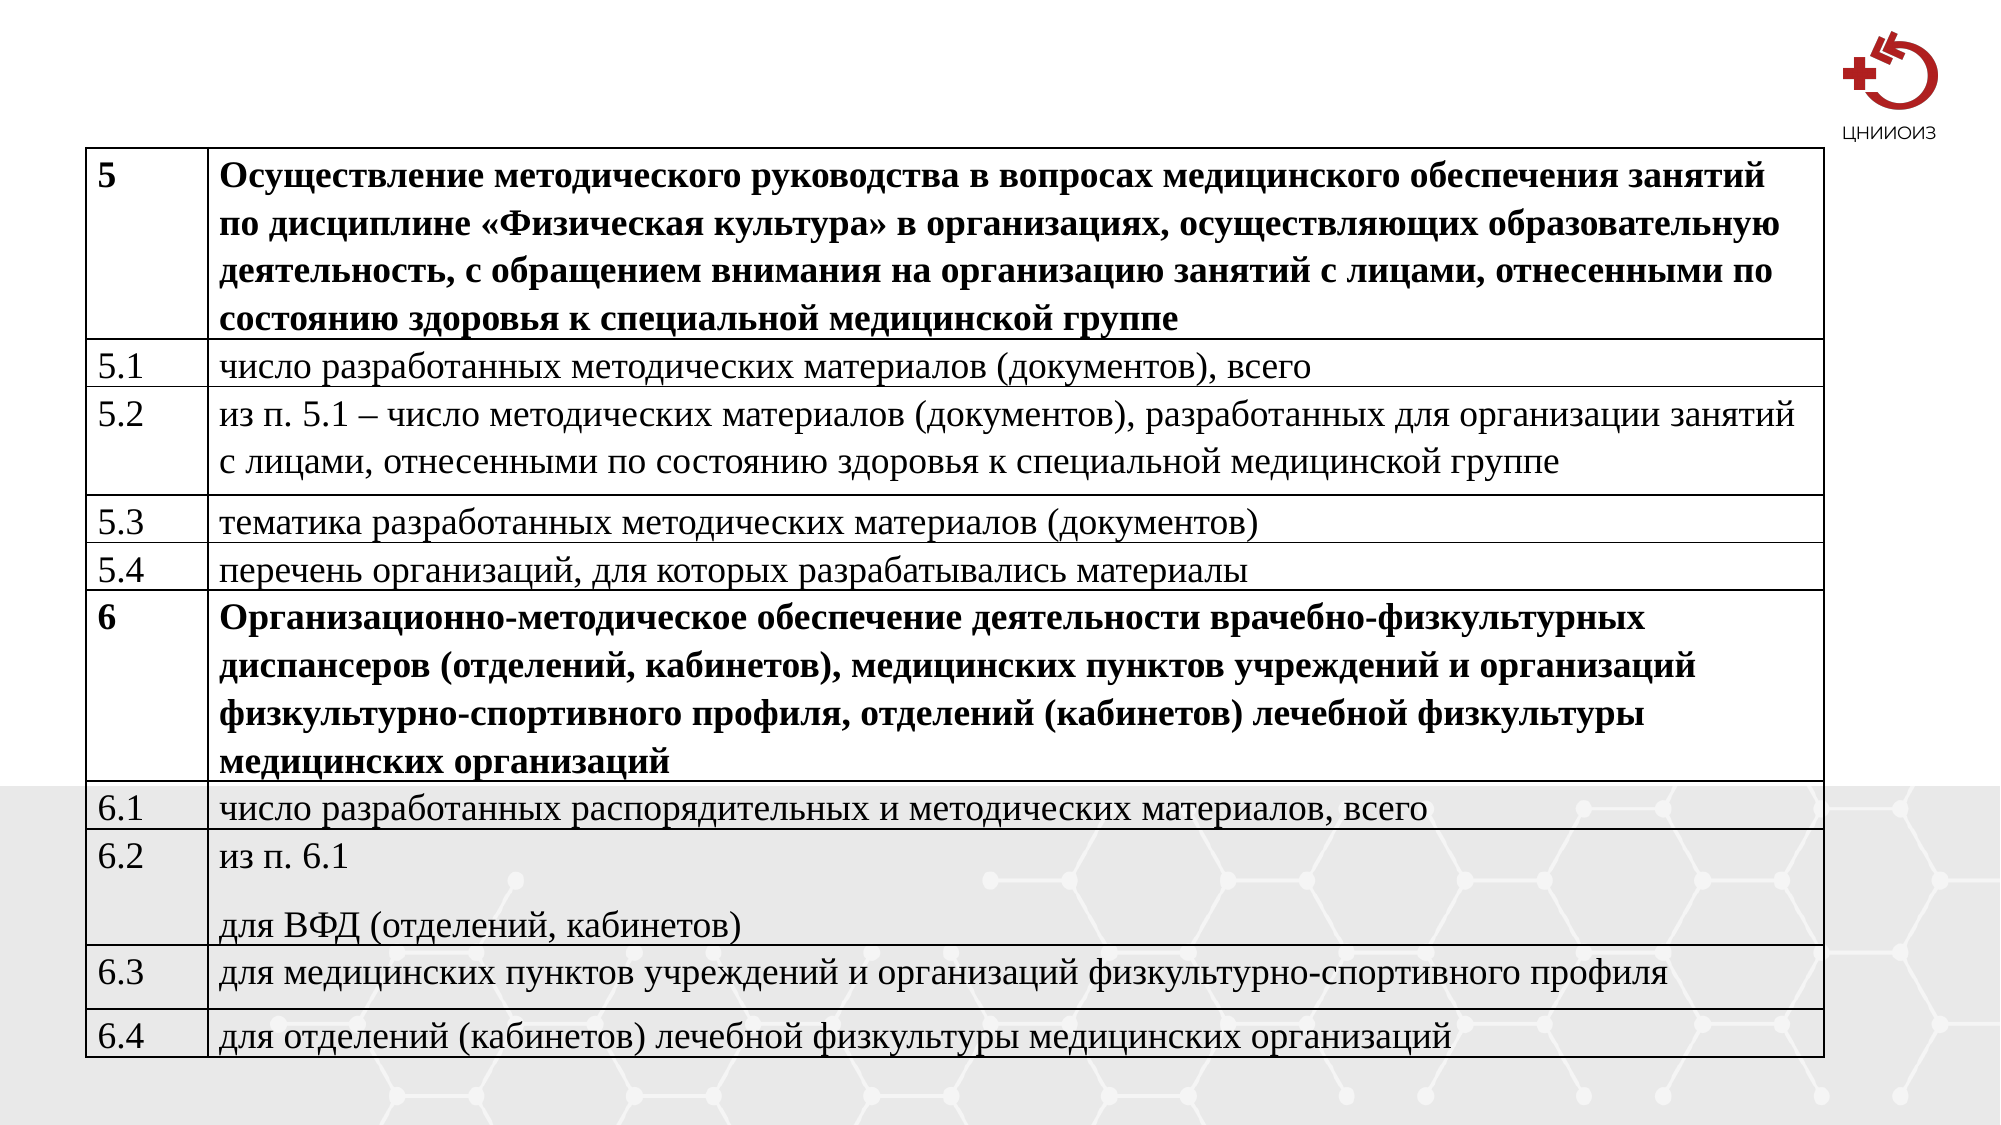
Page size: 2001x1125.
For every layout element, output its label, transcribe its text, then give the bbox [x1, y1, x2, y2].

table_cell Организационно-методическое обеспечение деятельности врачебно-физкультурных диспансеров (отделений, кабинетов), медицинских пунктов учреждений и организаций физкультурно-спортивного профиля, отделений (кабинетов) лечебной физкультуры медицинских организаций [209, 591, 1823, 780]
table_header 5 [87, 149, 207, 338]
table_header Осуществление методического руководства в вопросах медицинского обеспечения занятий по дисциплине «Физическая культура» в организациях, осуществляющих образовательную деятельность, с обращением внимания на организацию занятий с лицами, отнесенными по состоянию здоровья к специальной медицинской группе [209, 149, 1823, 338]
table_cell 6.1 [87, 782, 207, 786]
table_cell 6 [87, 591, 207, 780]
table_cell число разработанных методических материалов (документов), всего [209, 340, 1823, 386]
table_cell 5.2 [87, 387, 207, 494]
table_cell 5.4 [87, 543, 207, 589]
table_cell 5.1 [87, 340, 207, 386]
picture [1843, 31, 1938, 142]
table_cell 5.3 [87, 496, 207, 542]
table_cell из п. 5.1 – число методических материалов (документов), разработанных для организации занятий с лицами, отнесенными по состоянию здоровья к специальной медицинской группе [209, 387, 1823, 494]
table_cell тематика разработанных методических материалов (документов) [209, 496, 1823, 542]
table_cell число разработанных распорядительных и методических материалов, всего [209, 782, 1823, 786]
table_cell перечень организаций, для которых разрабатывались материалы [209, 543, 1823, 589]
picture [0, 786, 2000, 1125]
